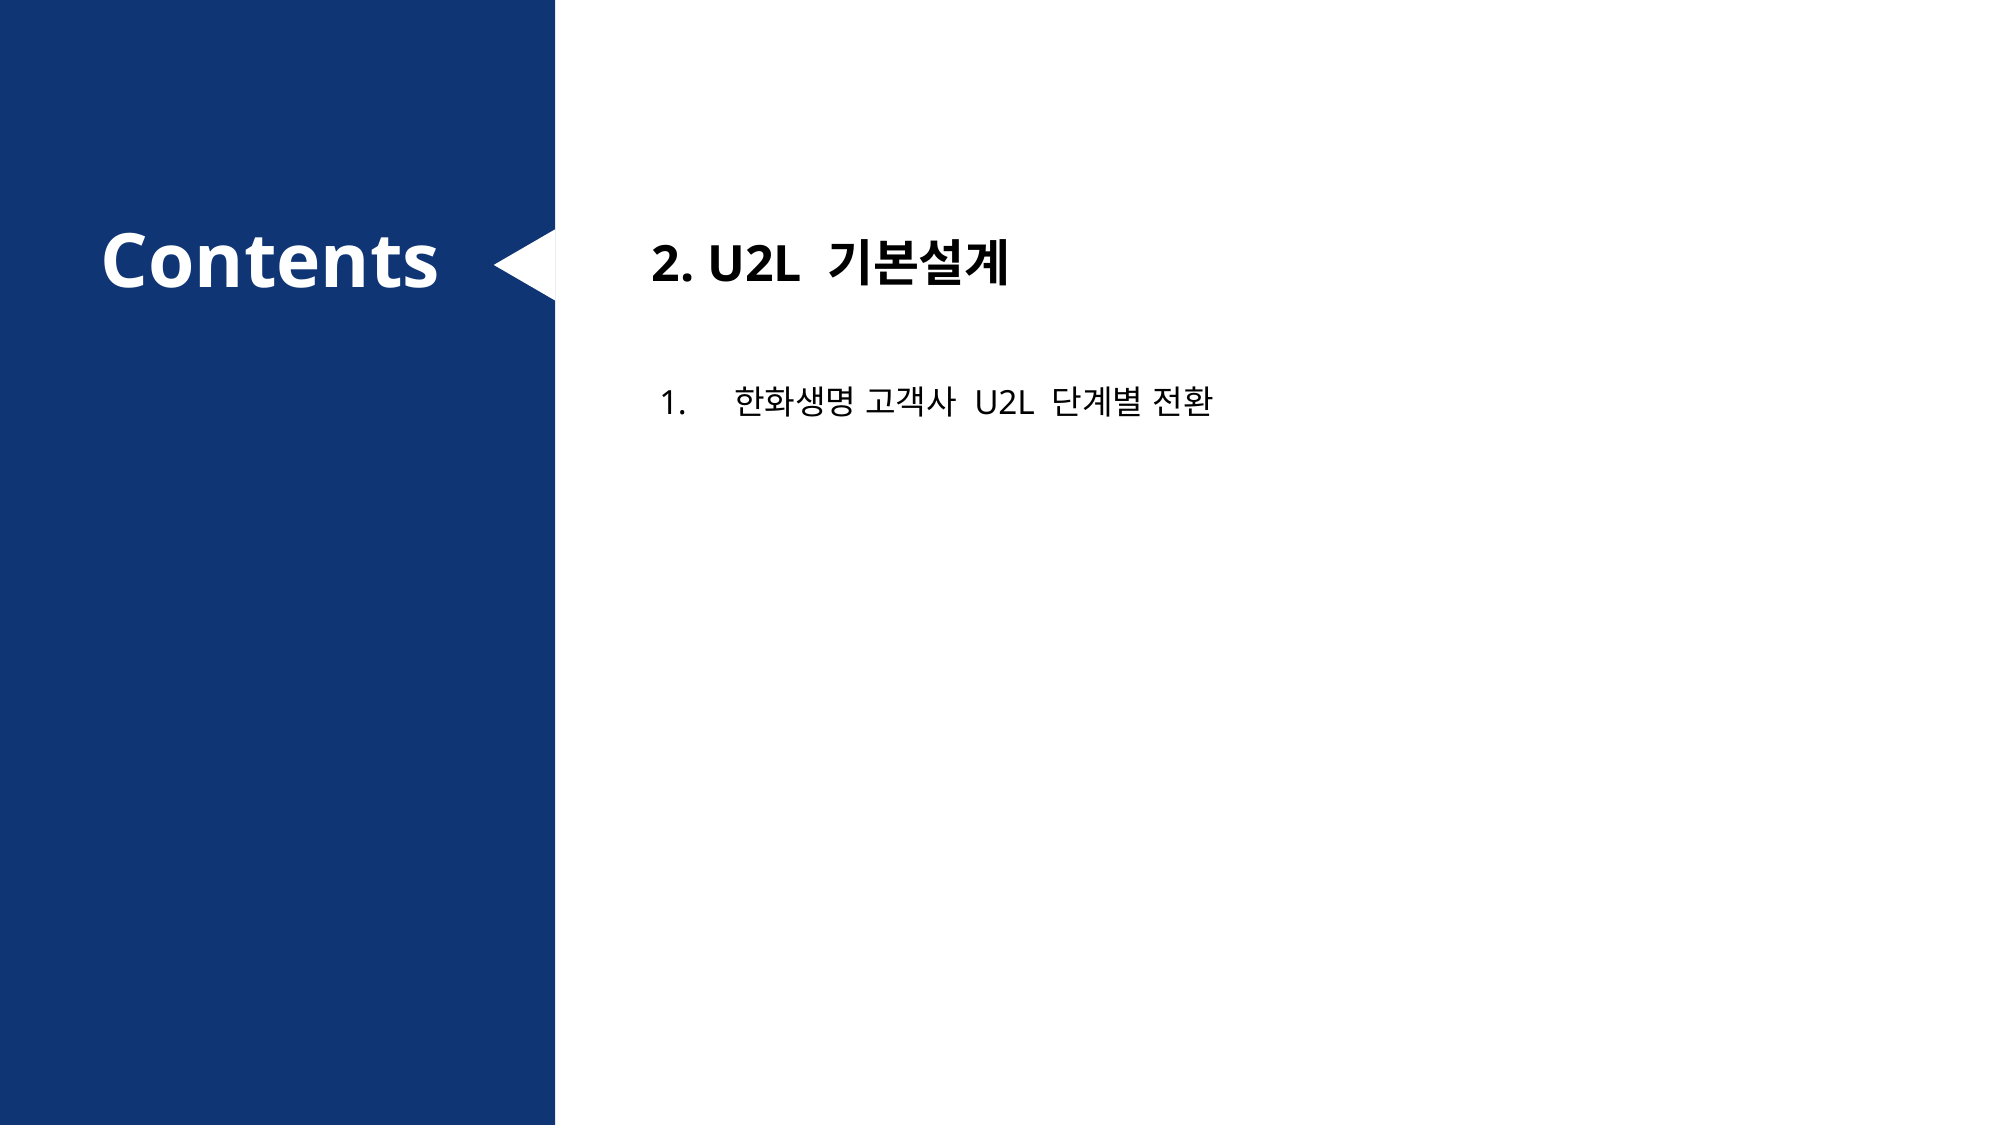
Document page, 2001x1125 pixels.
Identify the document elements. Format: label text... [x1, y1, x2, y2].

text_box 2. U2L 기본설계 [628, 196, 1593, 332]
text_box 한화생명 고객사 U2L 단계별 전환 [644, 354, 1820, 489]
